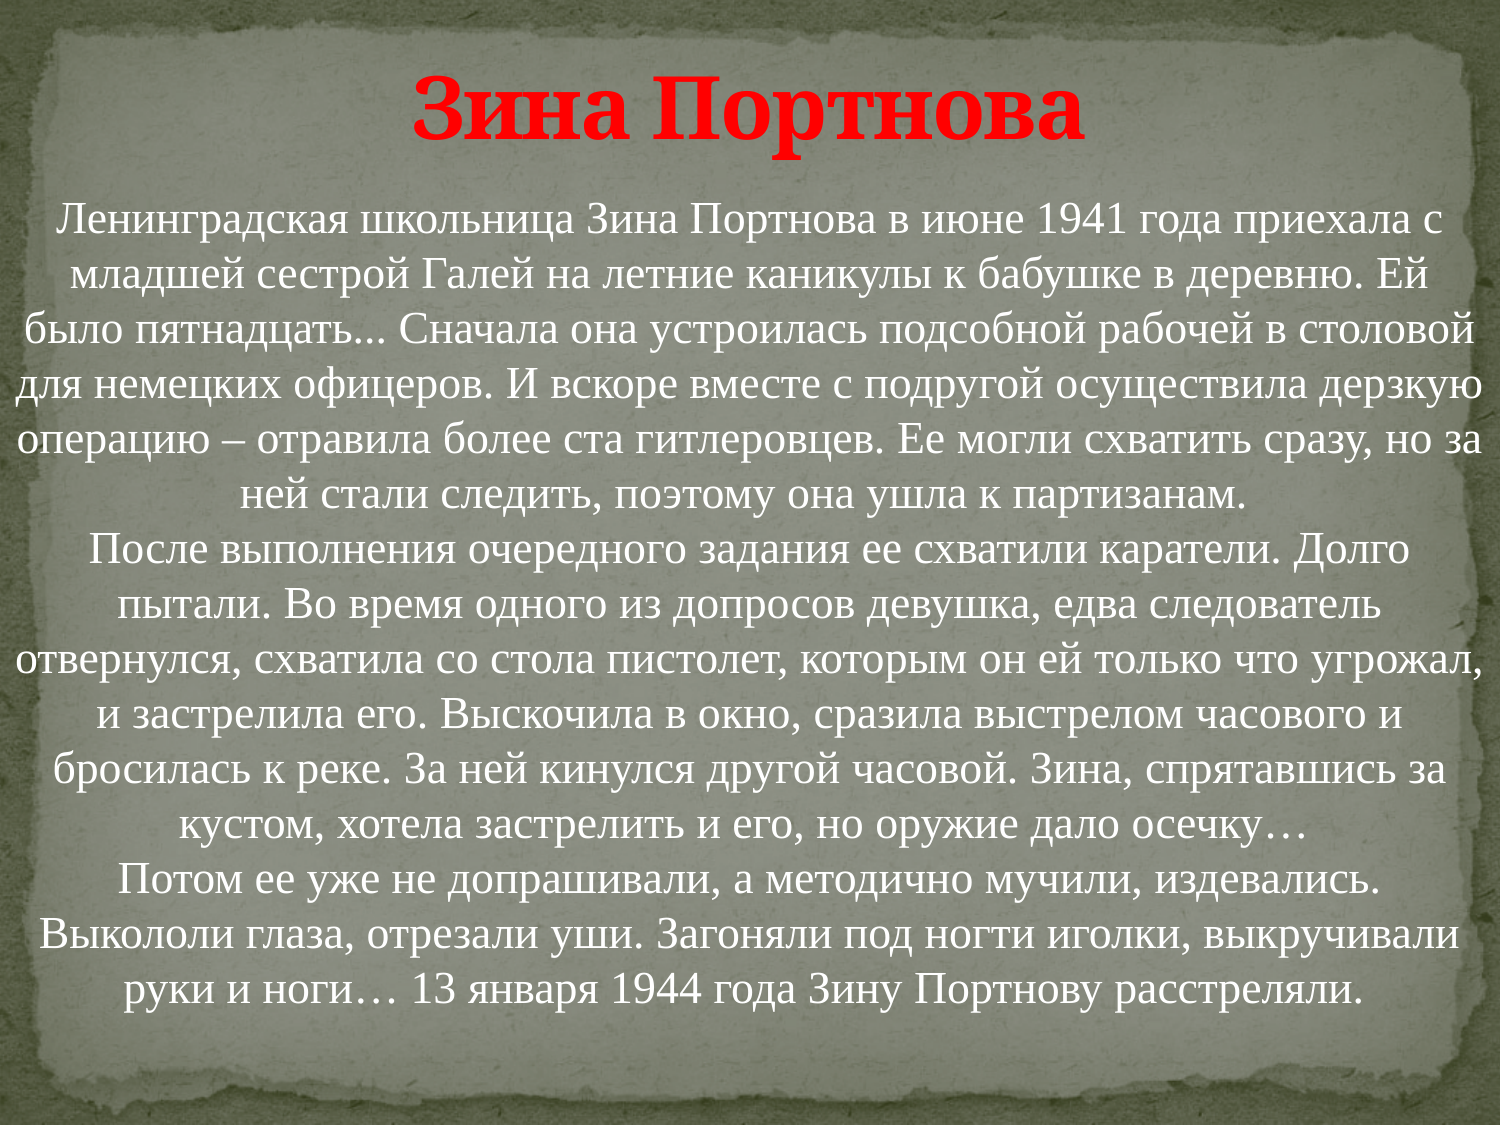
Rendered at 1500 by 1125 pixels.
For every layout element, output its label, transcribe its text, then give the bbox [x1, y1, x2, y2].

title Зина Портнова [0, 0, 1500, 165]
text_box Ленинградская школьница Зина Портнова в июне 1941 года приехала с младшей сестрой Галей на летние каникулы к бабушке в деревню. Ей было пятнадцать... Сначала она устроилась подсобной рабочей в столовой для немецких офицеров. И вскоре вместе с подругой осуществила дерзкую операцию – отравила более ста гитлеровцев. Ее могли схватить сразу, но за ней стали следить, поэтому она ушла к партизанам. После выполнения очередного задания ее схватили каратели. Долго пытали. Во время одного из допросов девушка, едва следователь отвернулся, схватила со стола пистолет, которым он ей только что угрожал, и застрелила его. Выскочила в окно, сразила выстрелом часового и бросилась к реке. За ней кинулся другой часовой. Зина, спрятавшись за кустом, хотела застрелить и его, но оружие дало осечку… Потом ее уже не допрашивали, а методично мучили, издевались. Выкололи глаза, отрезали уши. Загоняли под ногти иголки, выкручивали руки и ноги… 13 января 1944 года Зину Портнову расстреляли. [0, 179, 1500, 1020]
